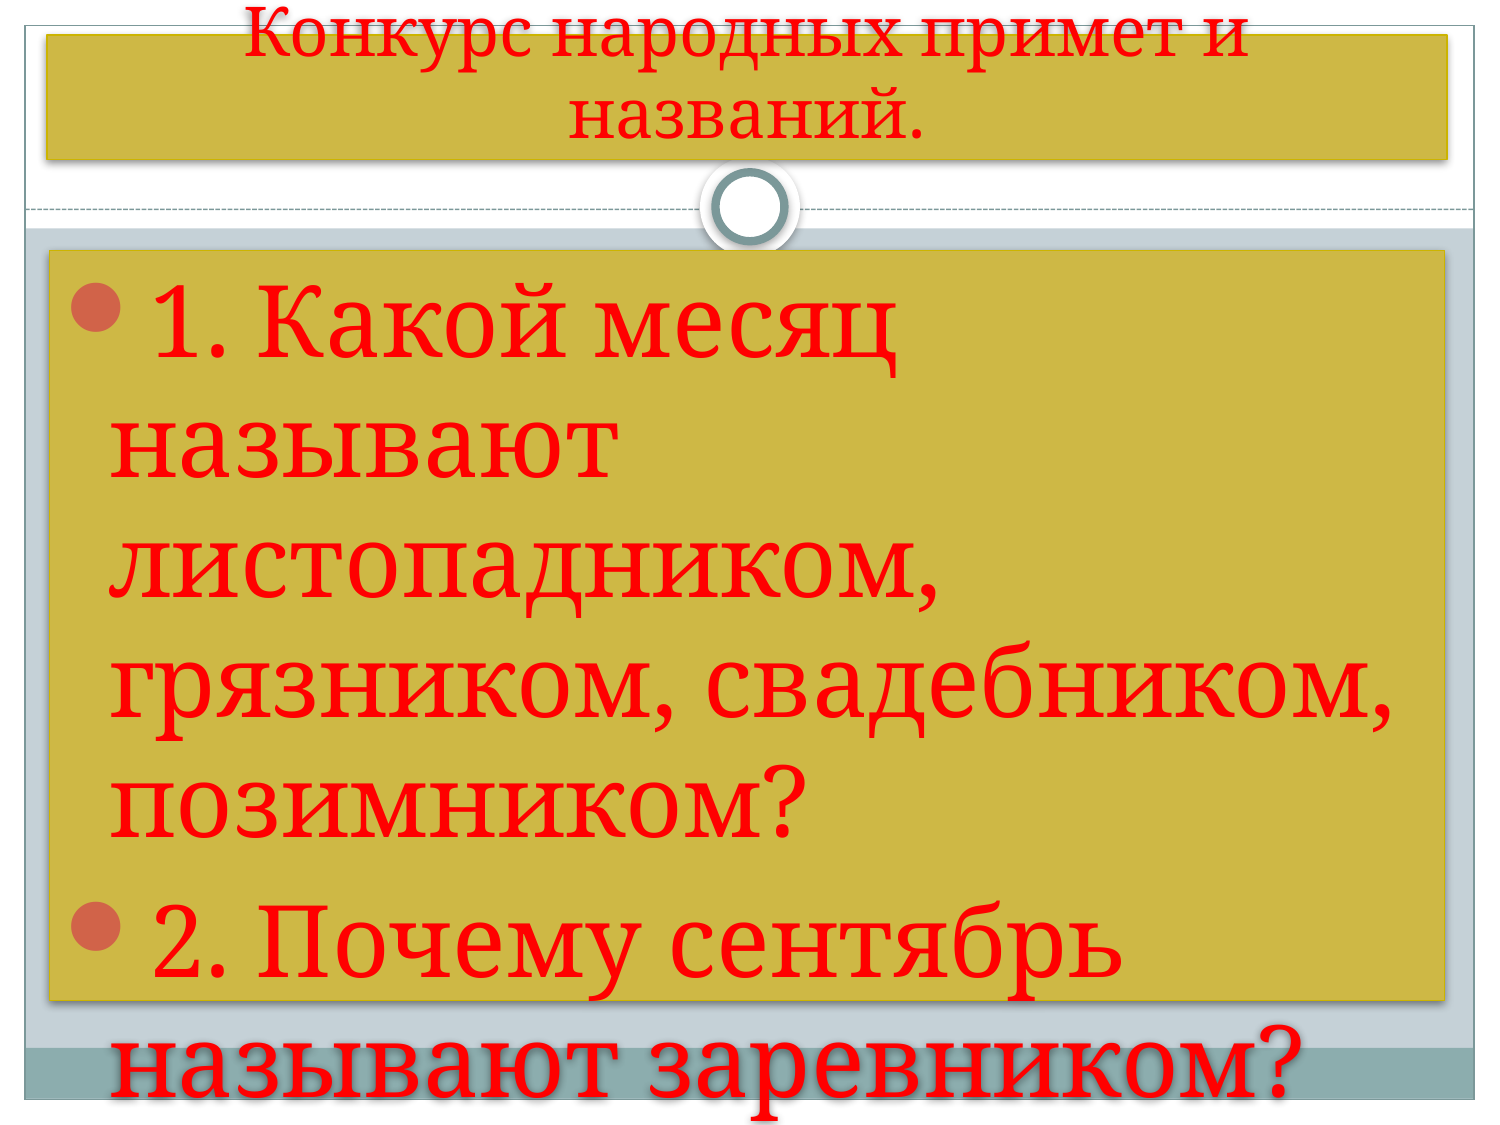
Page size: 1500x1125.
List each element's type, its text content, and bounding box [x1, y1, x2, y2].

title Конкурс народных примет и названий. [46, 34, 1448, 160]
list 1. Какой месяц называют листопадником, грязником, свадебником, позимником? 2. Почему сентябрь называют заревником? [49, 250, 1445, 1001]
